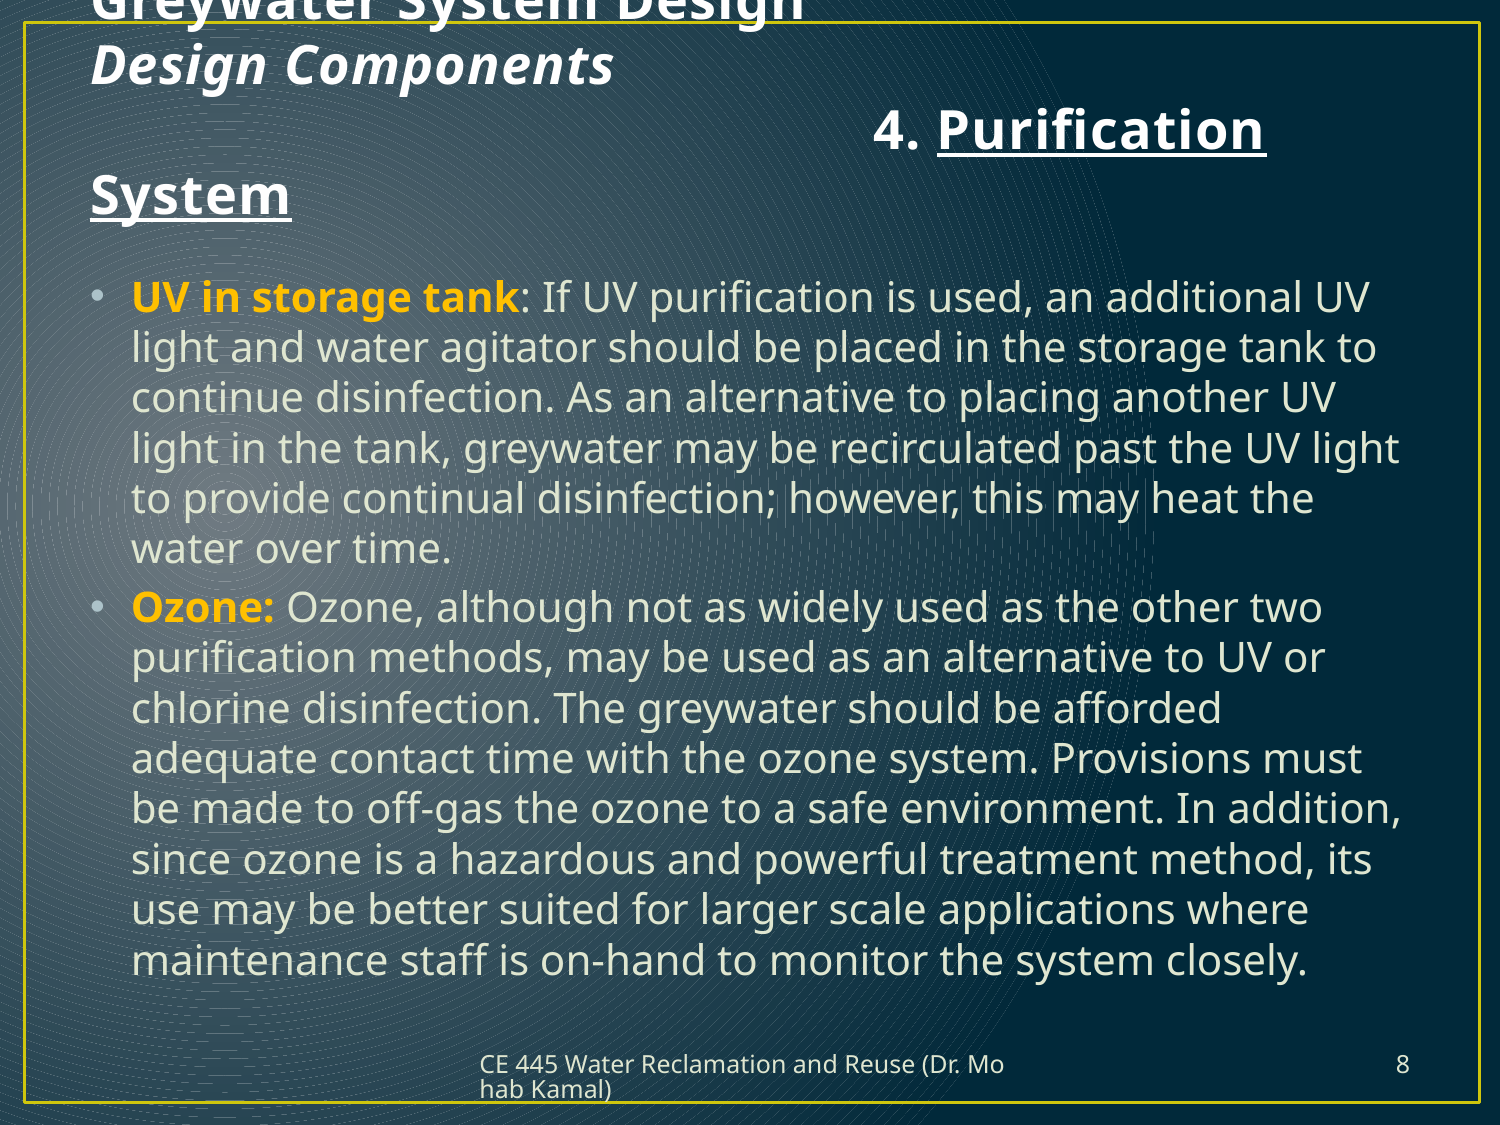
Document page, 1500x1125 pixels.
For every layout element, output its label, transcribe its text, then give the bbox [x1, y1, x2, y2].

title Greywater System Design Design Components 4. Purification System [75, 45, 1425, 233]
slide_number 8 [1074, 1035, 1425, 1096]
footer CE 445 Water Reclamation and Reuse (Dr. Mohab Kamal) [464, 1035, 1036, 1096]
list UV in storage tank: If UV purification is used, an additional UV light and water agitator should be placed in the storage tank to continue disinfection. As an alternative to placing another UV light in the tank, greywater may be recirculated past the UV light to provide continual disinfection; however, this may heat the water over time. Ozone: Ozone, although not as widely used as the other two purification methods, may be used as an alternative to UV or chlorine disinfection. The greywater should be afforded adequate contact time with the ozone system. Provisions must be made to off-gas the ozone to a safe environment. In addition, since ozone is a hazardous and powerful treatment method, its use may be better suited for larger scale applications where maintenance staff is on-hand to monitor the system closely. [75, 262, 1425, 1005]
